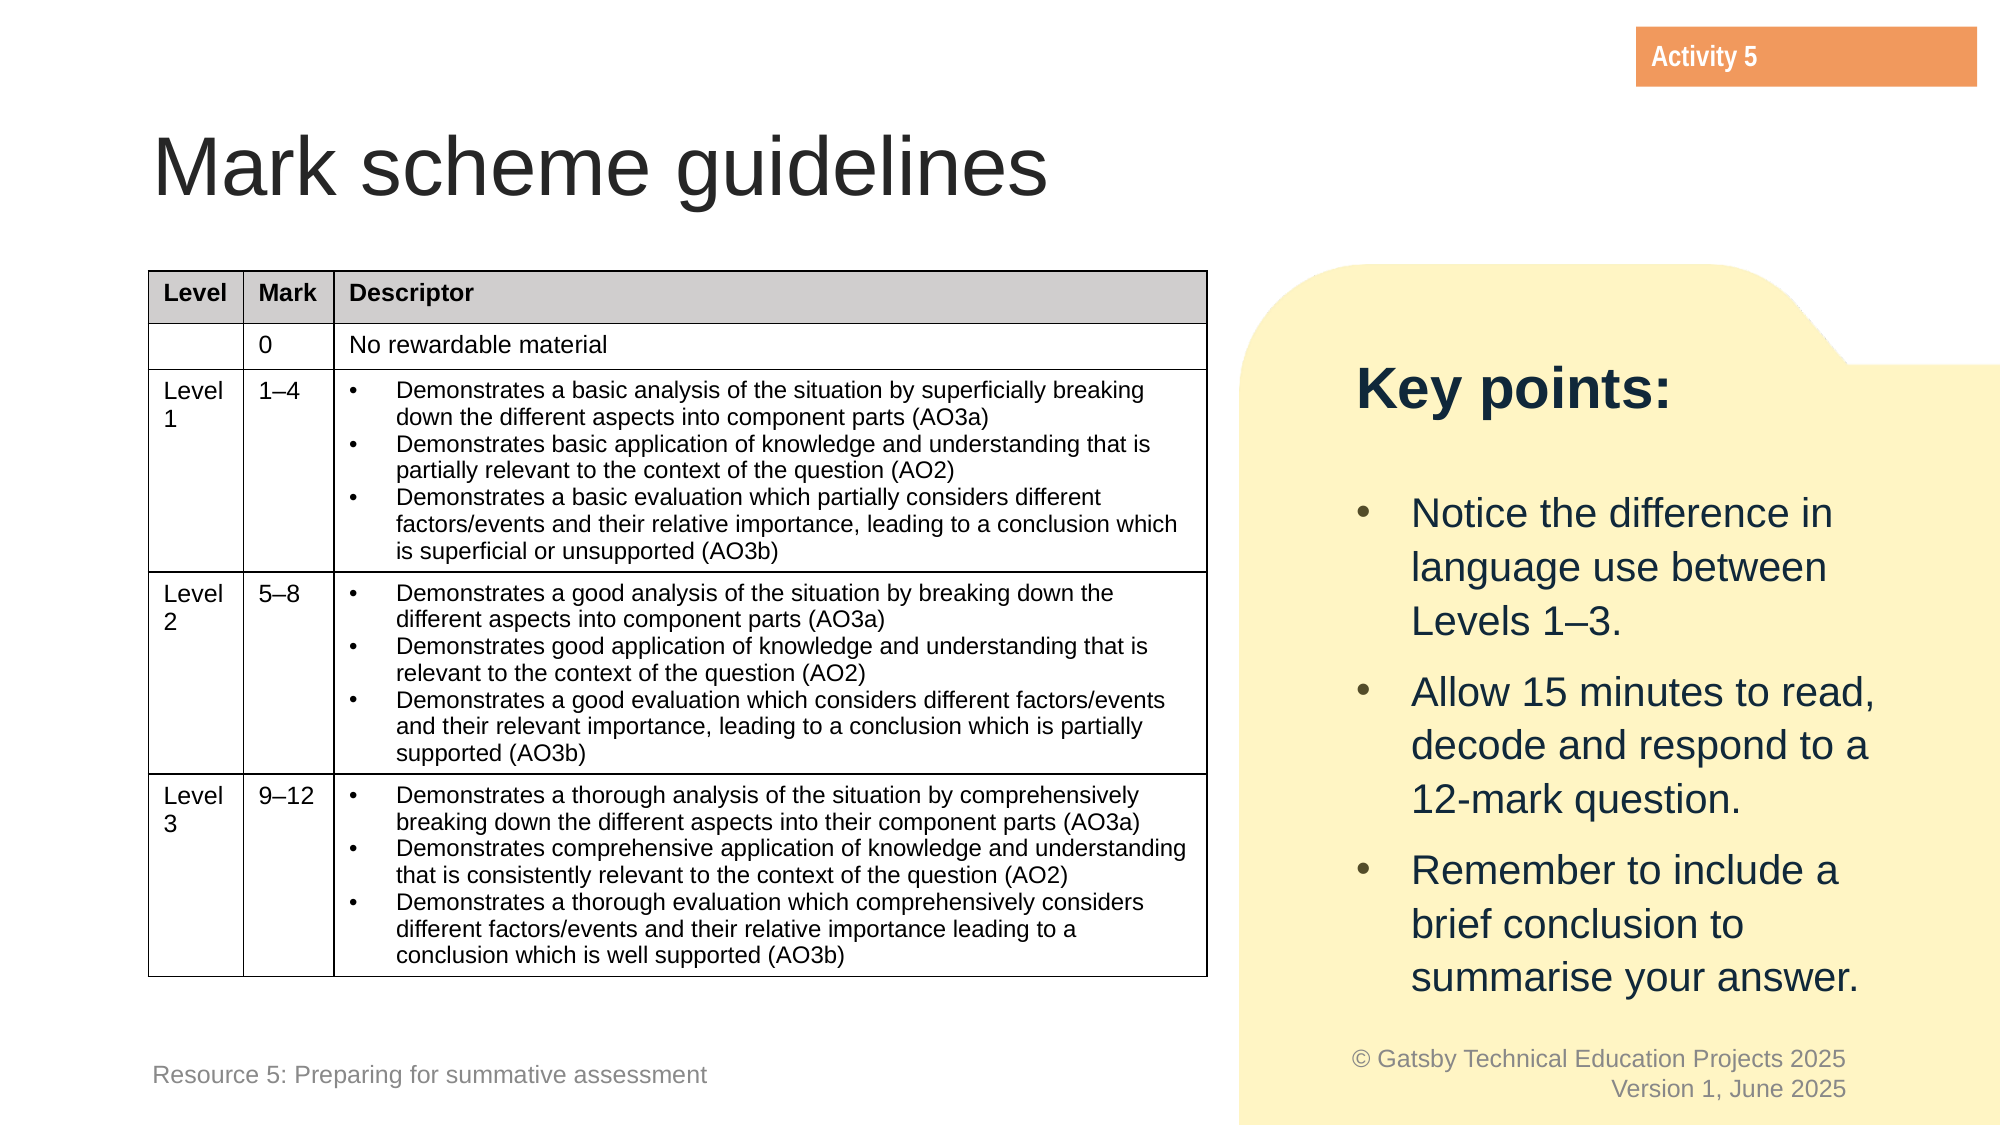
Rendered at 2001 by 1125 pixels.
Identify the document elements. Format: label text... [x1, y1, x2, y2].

list Key points: [1341, 337, 1783, 440]
table_cell Demonstrates a good analysis of the situation by breaking down the different aspects into component parts (AO3a) Demonstrates good application of knowledge and understanding that is relevant to the context of the question (AO2) Demonstrates a good evaluation which considers different factors/events and their relevant importance, leading to a conclusion which is partially supported (AO3b) [335, 573, 1206, 773]
table_cell Demonstrates a thorough analysis of the situation by comprehensively breaking down the different aspects into their component parts (AO3a) Demonstrates comprehensive application of knowledge and understanding that is consistently relevant to the context of the question (AO2) Demonstrates a thorough evaluation which comprehensively considers different factors/events and their relative importance leading to a conclusion which is well supported (AO3b) [335, 775, 1206, 976]
table_cell No rewardable material [335, 324, 1206, 369]
picture [1239, 264, 2000, 1125]
list Notice the difference in language use between Levels 1–3. Allow 15 minutes to read, decode and respond to a 12-mark question. Remember to include a brief conclusion to summarise your answer. [1341, 474, 1917, 1014]
table_header Mark [244, 272, 333, 323]
list Activity 5 [1636, 26, 1978, 87]
table_header Level [149, 272, 243, 323]
table_cell 1–4 [244, 370, 333, 571]
table_cell 9–12 [244, 775, 333, 976]
table_cell Demonstrates a basic analysis of the situation by superficially breaking down the different aspects into component parts (AO3a) Demonstrates basic application of knowledge and understanding that is partially relevant to the context of the question (AO2) Demonstrates a basic evaluation which partially considers different factors/events and their relative importance, leading to a conclusion which is superficial or unsupported (AO3b) [335, 370, 1206, 571]
title Mark scheme guidelines [137, 59, 1863, 278]
table_cell Level 1 [149, 370, 243, 571]
list Resource 5: Preparing for summative assessment [137, 1042, 1319, 1103]
table_cell 0 [244, 324, 333, 369]
table_cell 5–8 [244, 573, 333, 773]
table_header Descriptor [335, 272, 1206, 323]
table_cell Level 3 [149, 775, 243, 976]
table_cell [149, 324, 243, 369]
table_cell Level 2 [149, 573, 243, 773]
